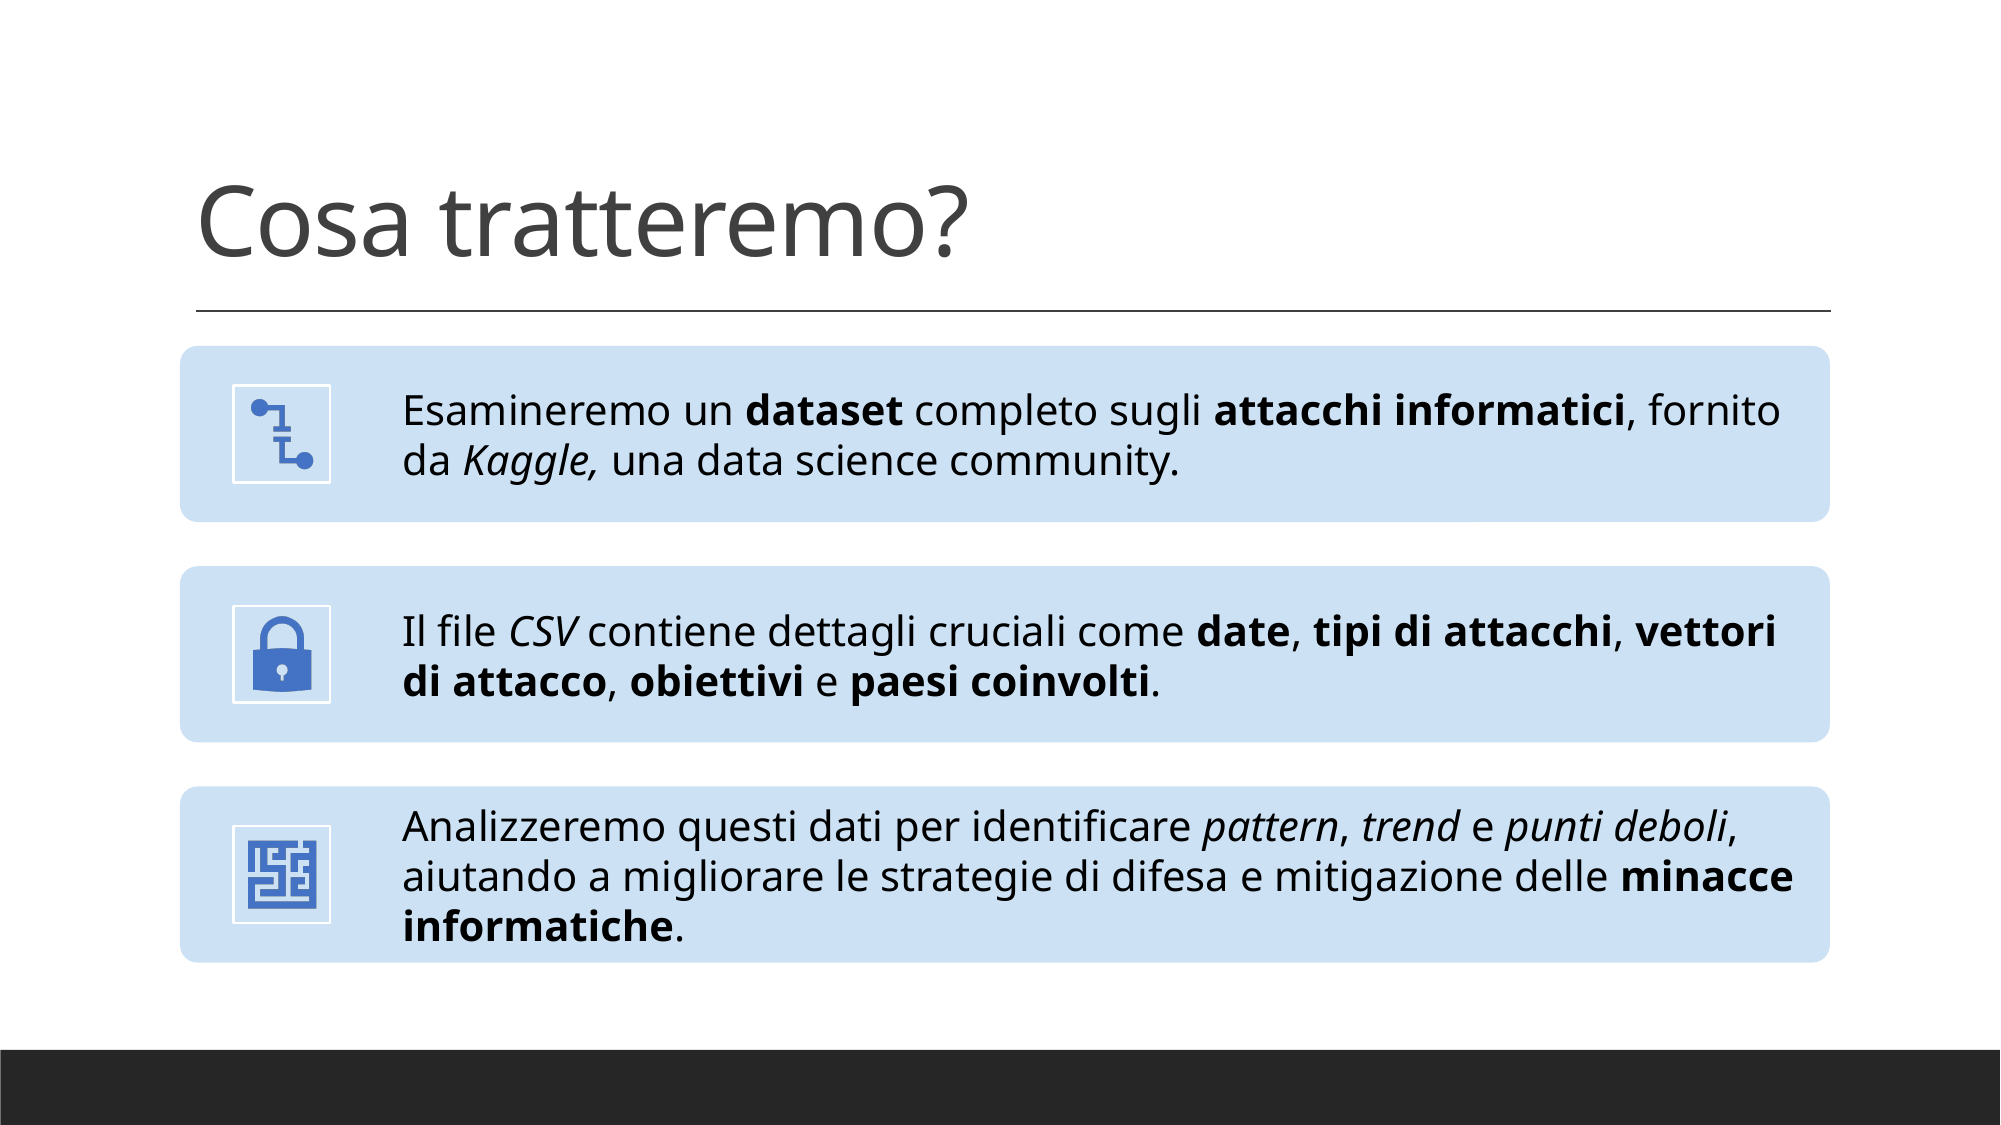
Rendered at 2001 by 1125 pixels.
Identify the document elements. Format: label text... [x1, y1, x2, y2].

title Cosa tratteremo? [180, 47, 1830, 285]
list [179, 345, 1831, 964]
